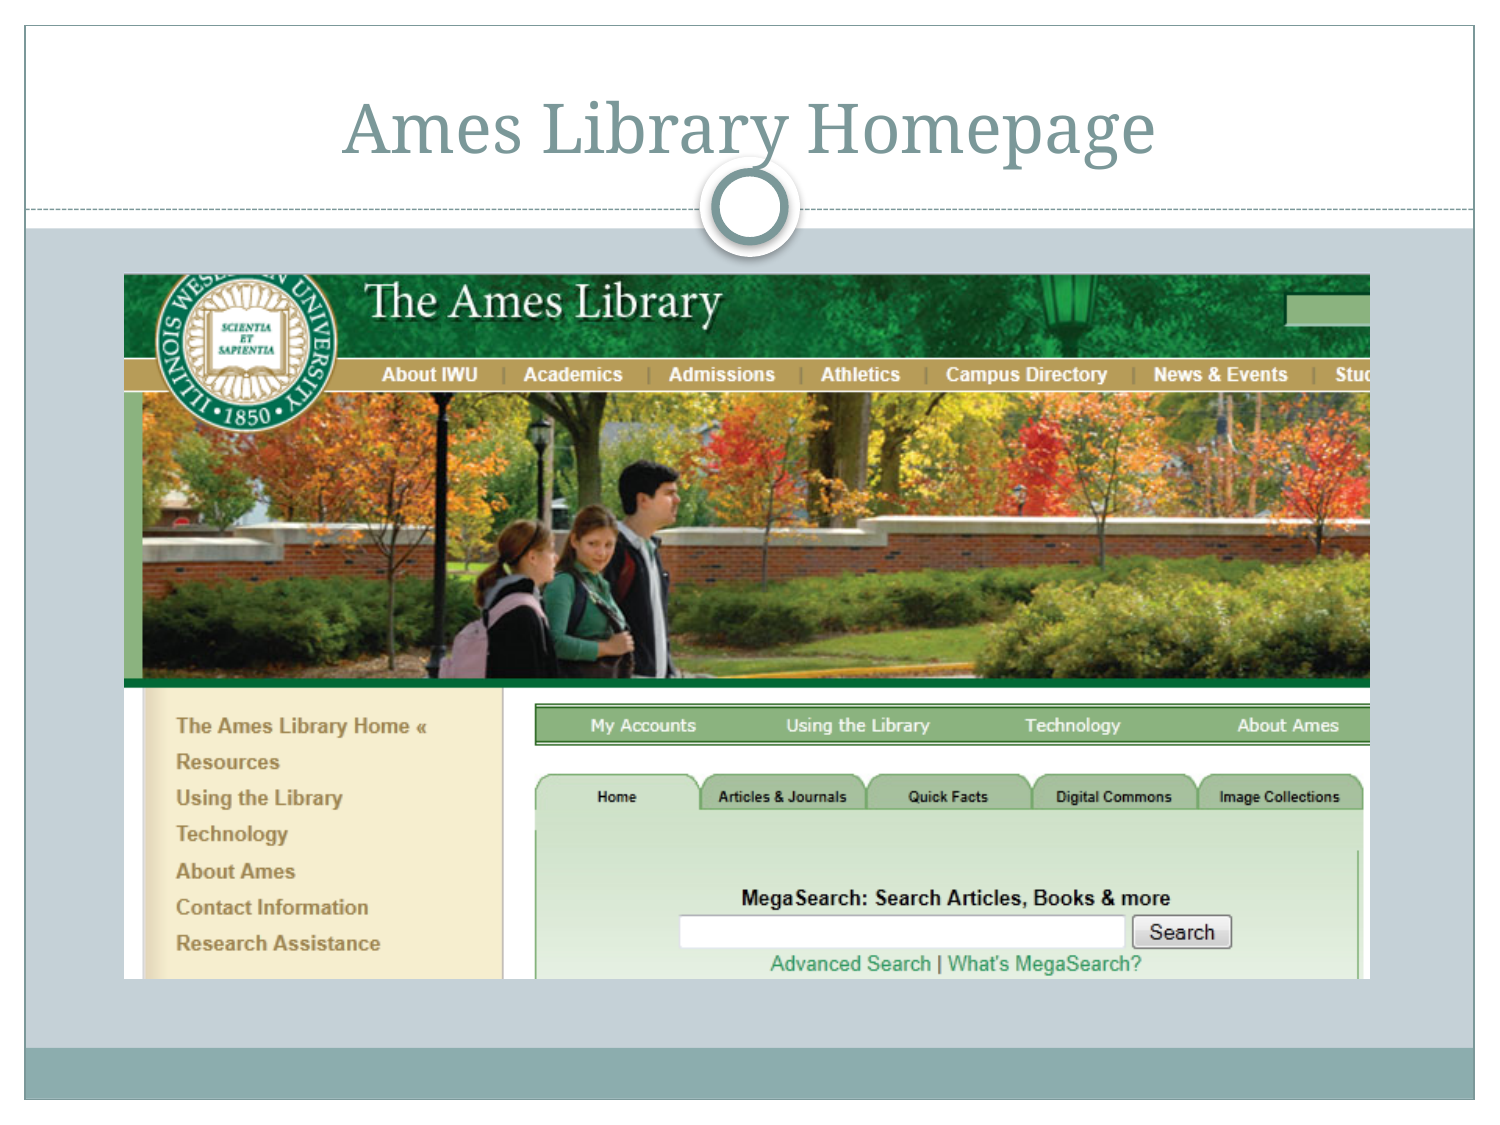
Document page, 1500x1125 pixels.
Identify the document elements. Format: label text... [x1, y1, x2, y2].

title Ames Library Homepage [75, 45, 1425, 175]
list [124, 272, 1370, 979]
